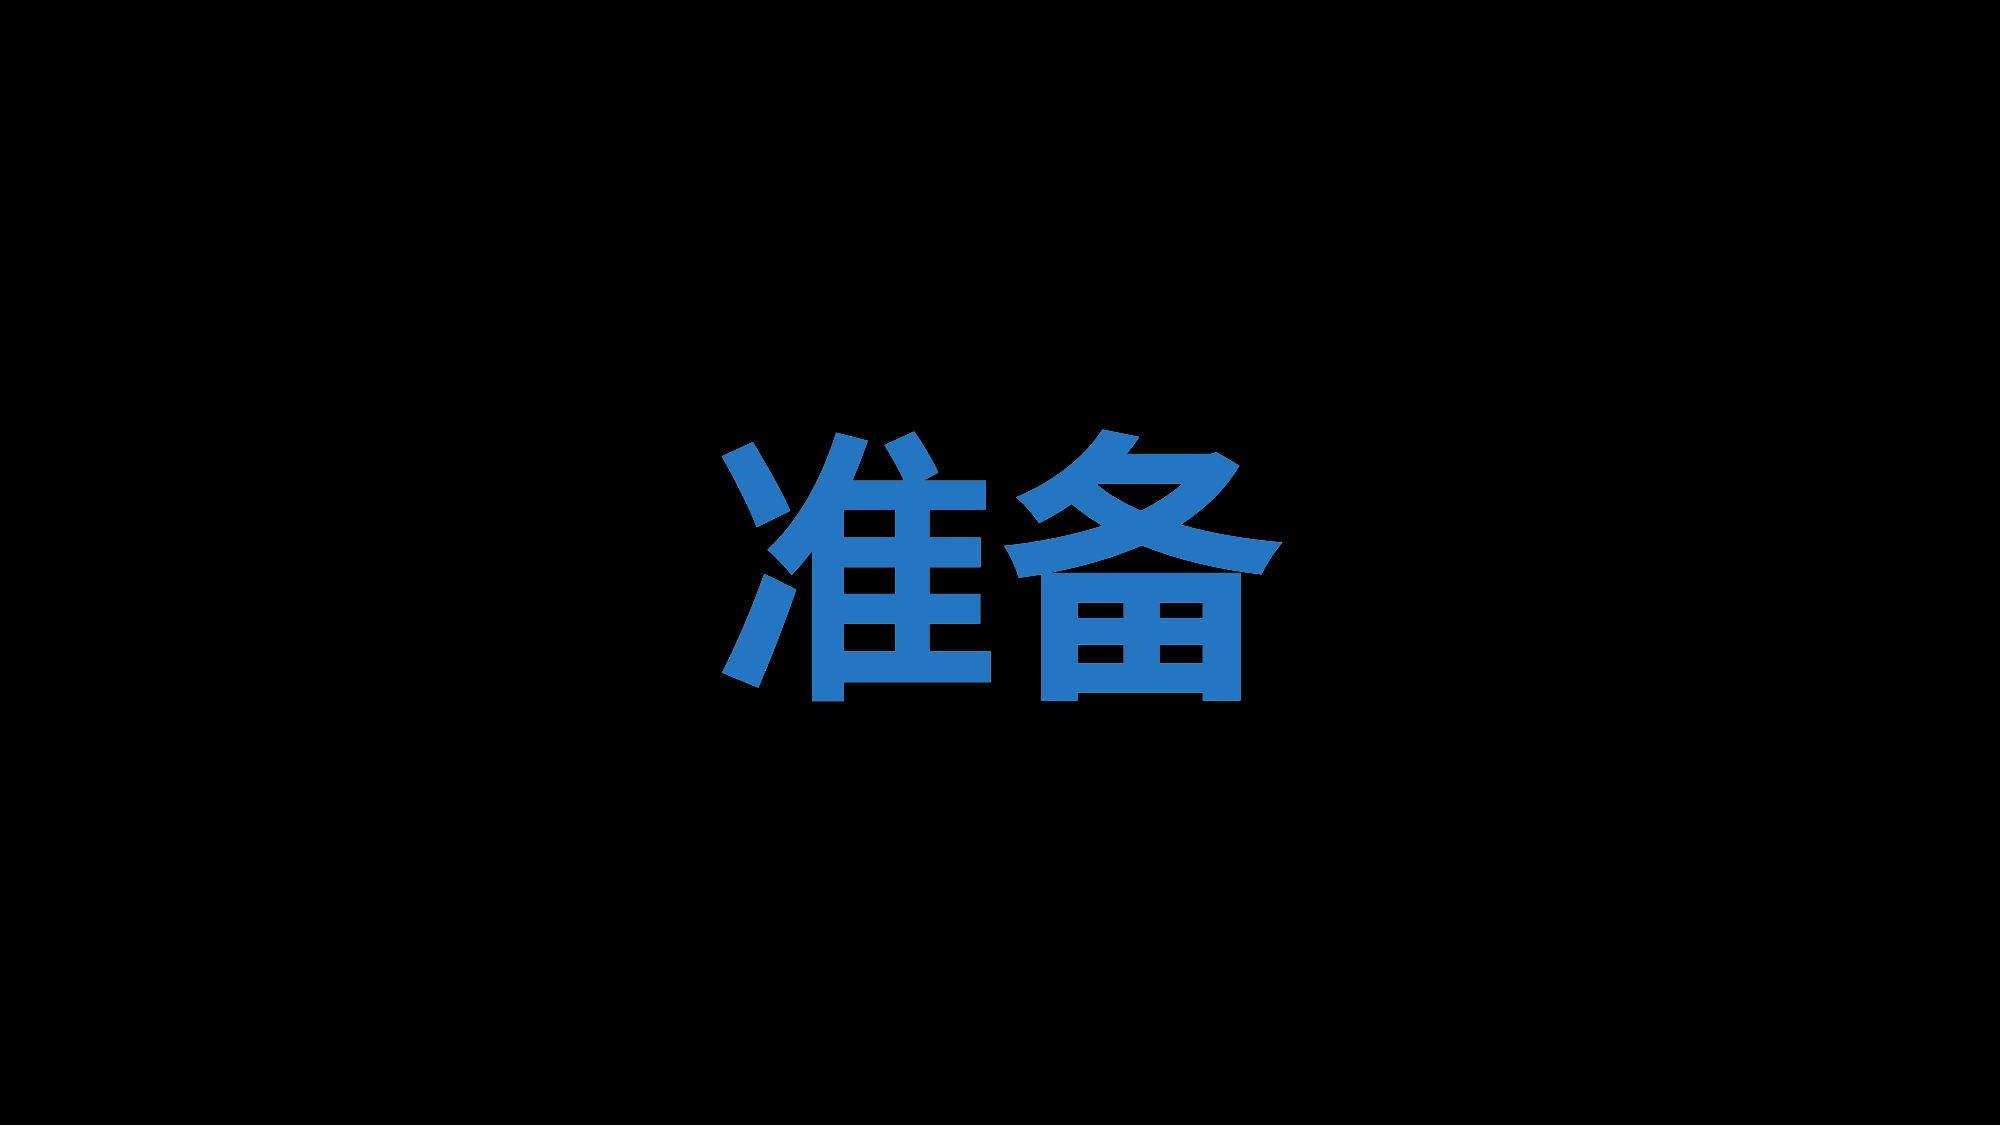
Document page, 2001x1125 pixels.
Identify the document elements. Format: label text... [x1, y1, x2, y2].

text_box 准备 [640, 380, 1360, 741]
